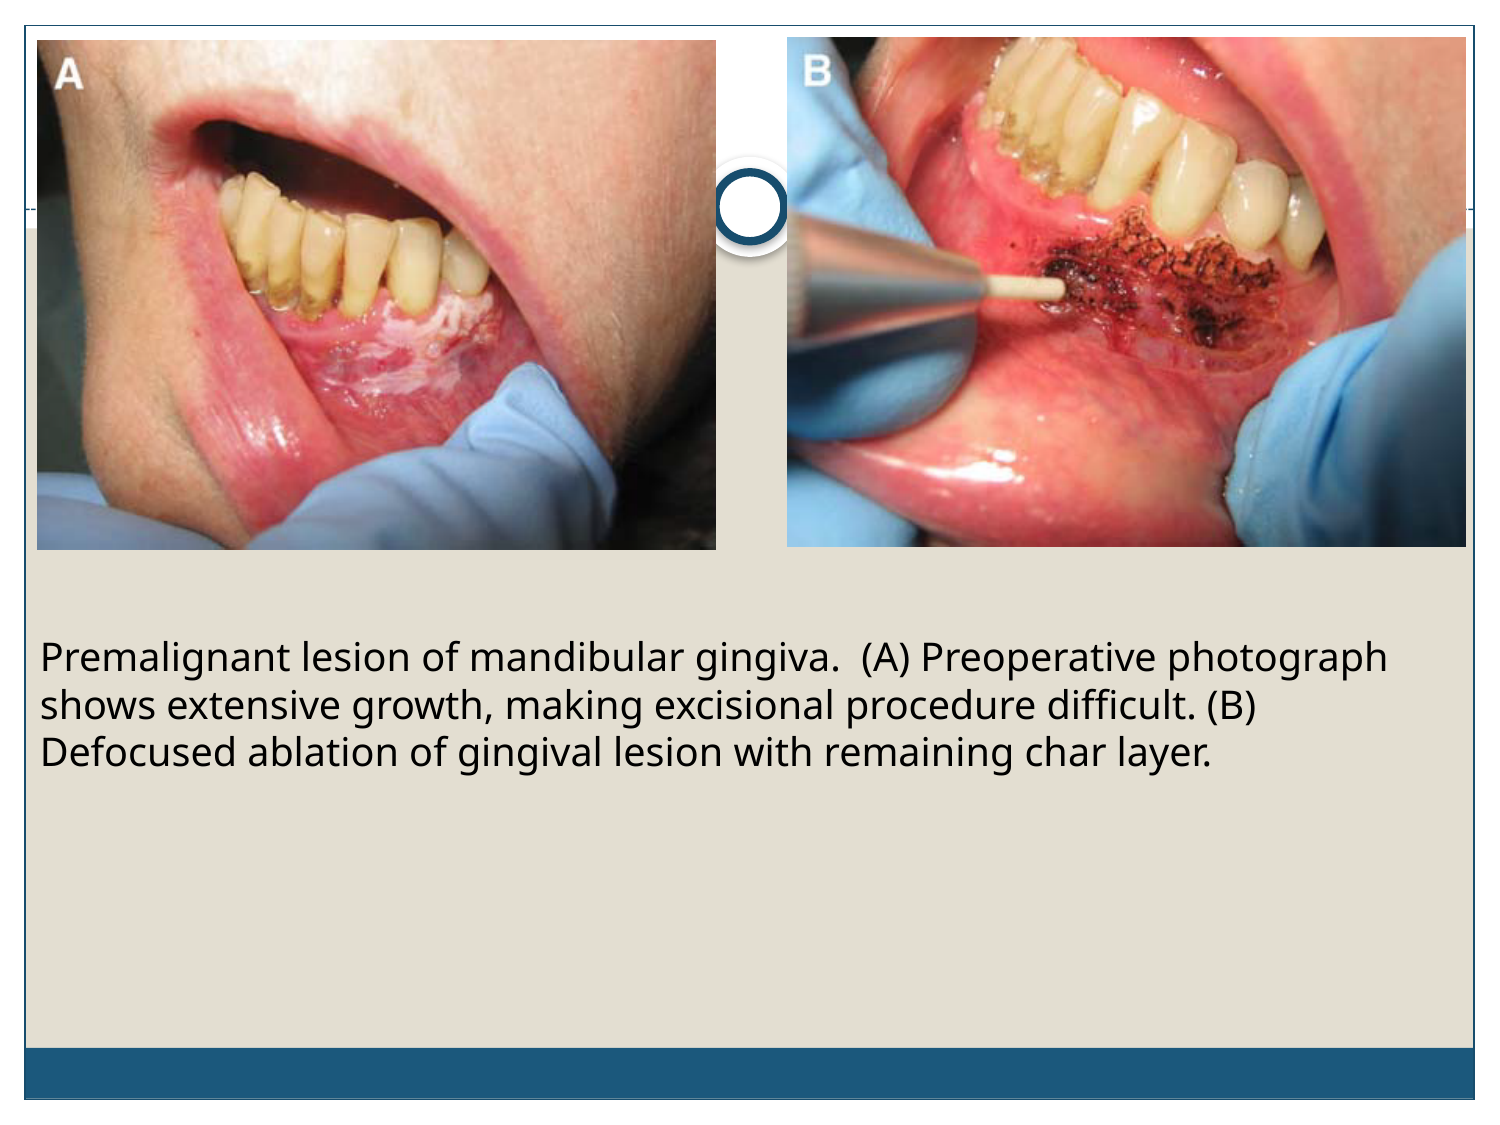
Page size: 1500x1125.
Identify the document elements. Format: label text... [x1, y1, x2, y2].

picture [787, 37, 1466, 548]
text_box Premalignant lesion of mandibular gingiva. (A) Preoperative photograph shows extensive growth, making excisional procedure difficult. (B) Defocused ablation of gingival lesion with remaining char layer. [24, 624, 1475, 783]
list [37, 40, 716, 551]
